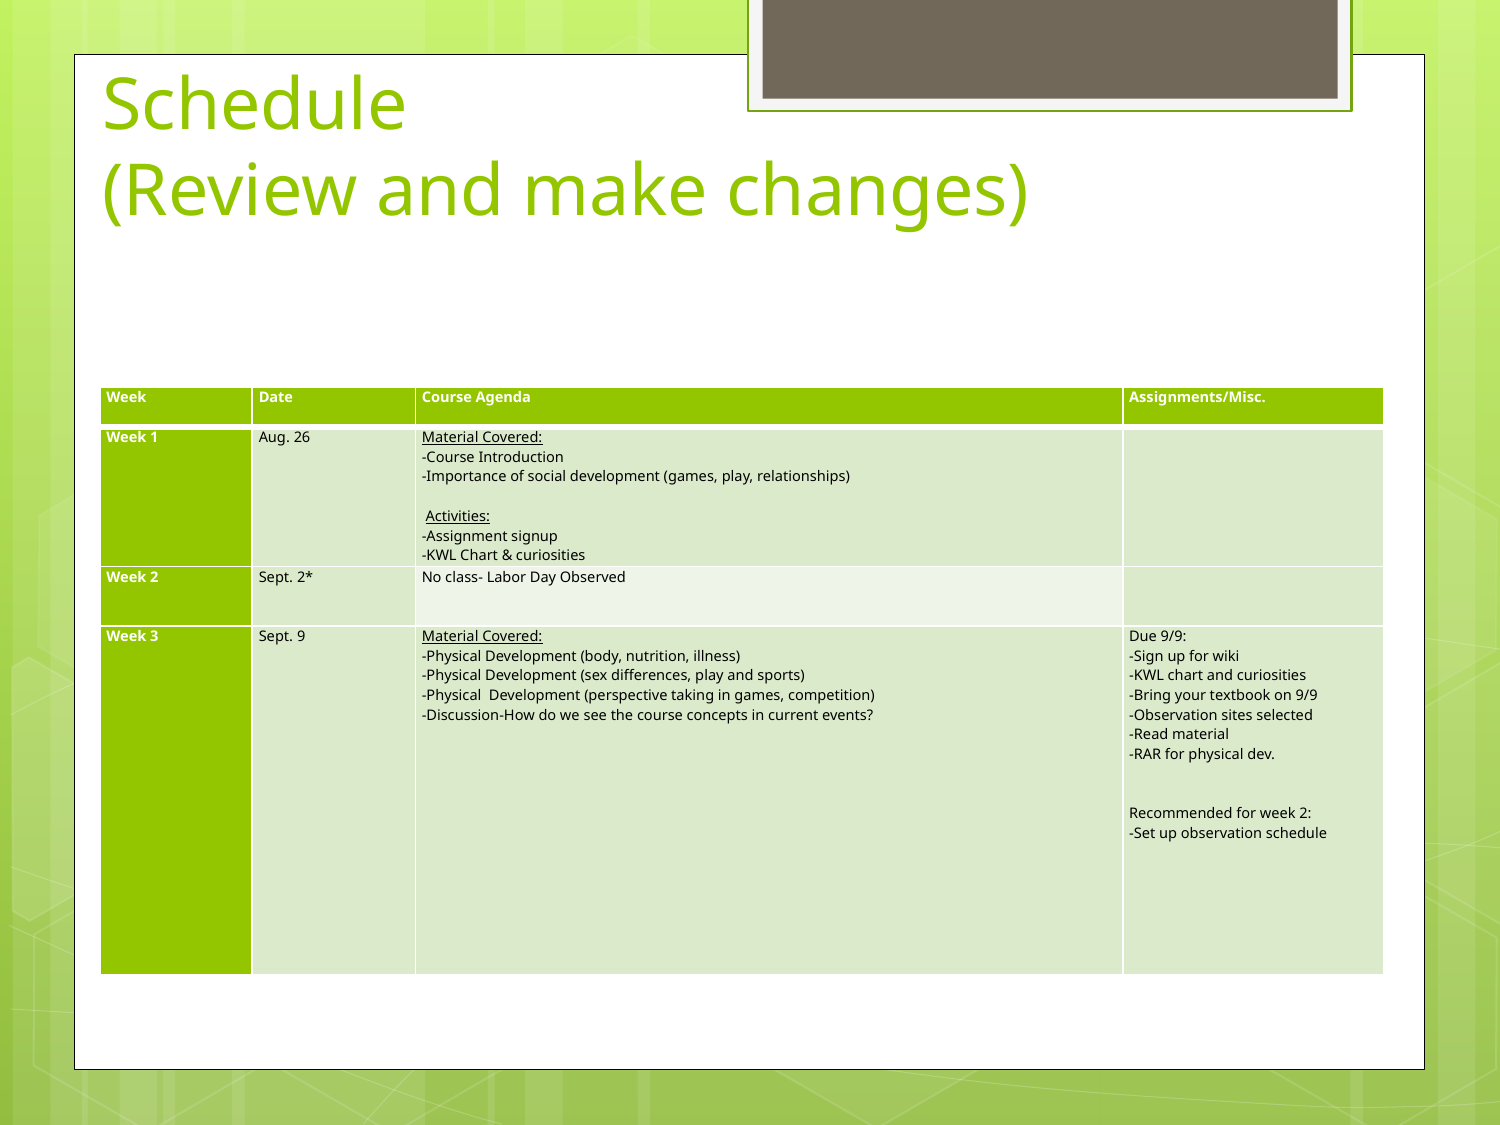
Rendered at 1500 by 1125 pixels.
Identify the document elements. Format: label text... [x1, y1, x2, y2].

table_cell Material Covered: -Physical Development (body, nutrition, illness) -Physical Development (sex differences, play and sports) -Physical Development (perspective taking in games, competition) -Discussion-How do we see the course concepts in current events? [416, 627, 1122, 974]
title Schedule (Review and make changes) [87, 50, 1240, 238]
table_cell [1124, 567, 1383, 625]
table_cell Week 3 [101, 627, 251, 974]
table_header Week [101, 388, 251, 424]
table_cell Week 2 [101, 567, 251, 625]
table_cell Due 9/9: -Sign up for wiki -KWL chart and curiosities -Bring your textbook on 9/9 -Observation sites selected -Read material -RAR for physical dev. Recommended for week 2: -Set up observation schedule [1124, 627, 1383, 974]
table_header Assignments/Misc. [1124, 388, 1383, 424]
table_cell Week 1 [101, 430, 251, 566]
table_header Date [253, 388, 415, 424]
table_cell Material Covered: -Course Introduction -Importance of social development (games, play, relationships) Activities: -Assignment signup -KWL Chart & curiosities [416, 430, 1122, 566]
table_cell [1124, 430, 1383, 566]
table_header Course Agenda [416, 388, 1122, 424]
table_cell Sept. 2* [253, 567, 415, 625]
table_cell Aug. 26 [253, 430, 415, 566]
table_cell Sept. 9 [253, 627, 415, 974]
table_cell No class- Labor Day Observed [416, 567, 1122, 625]
